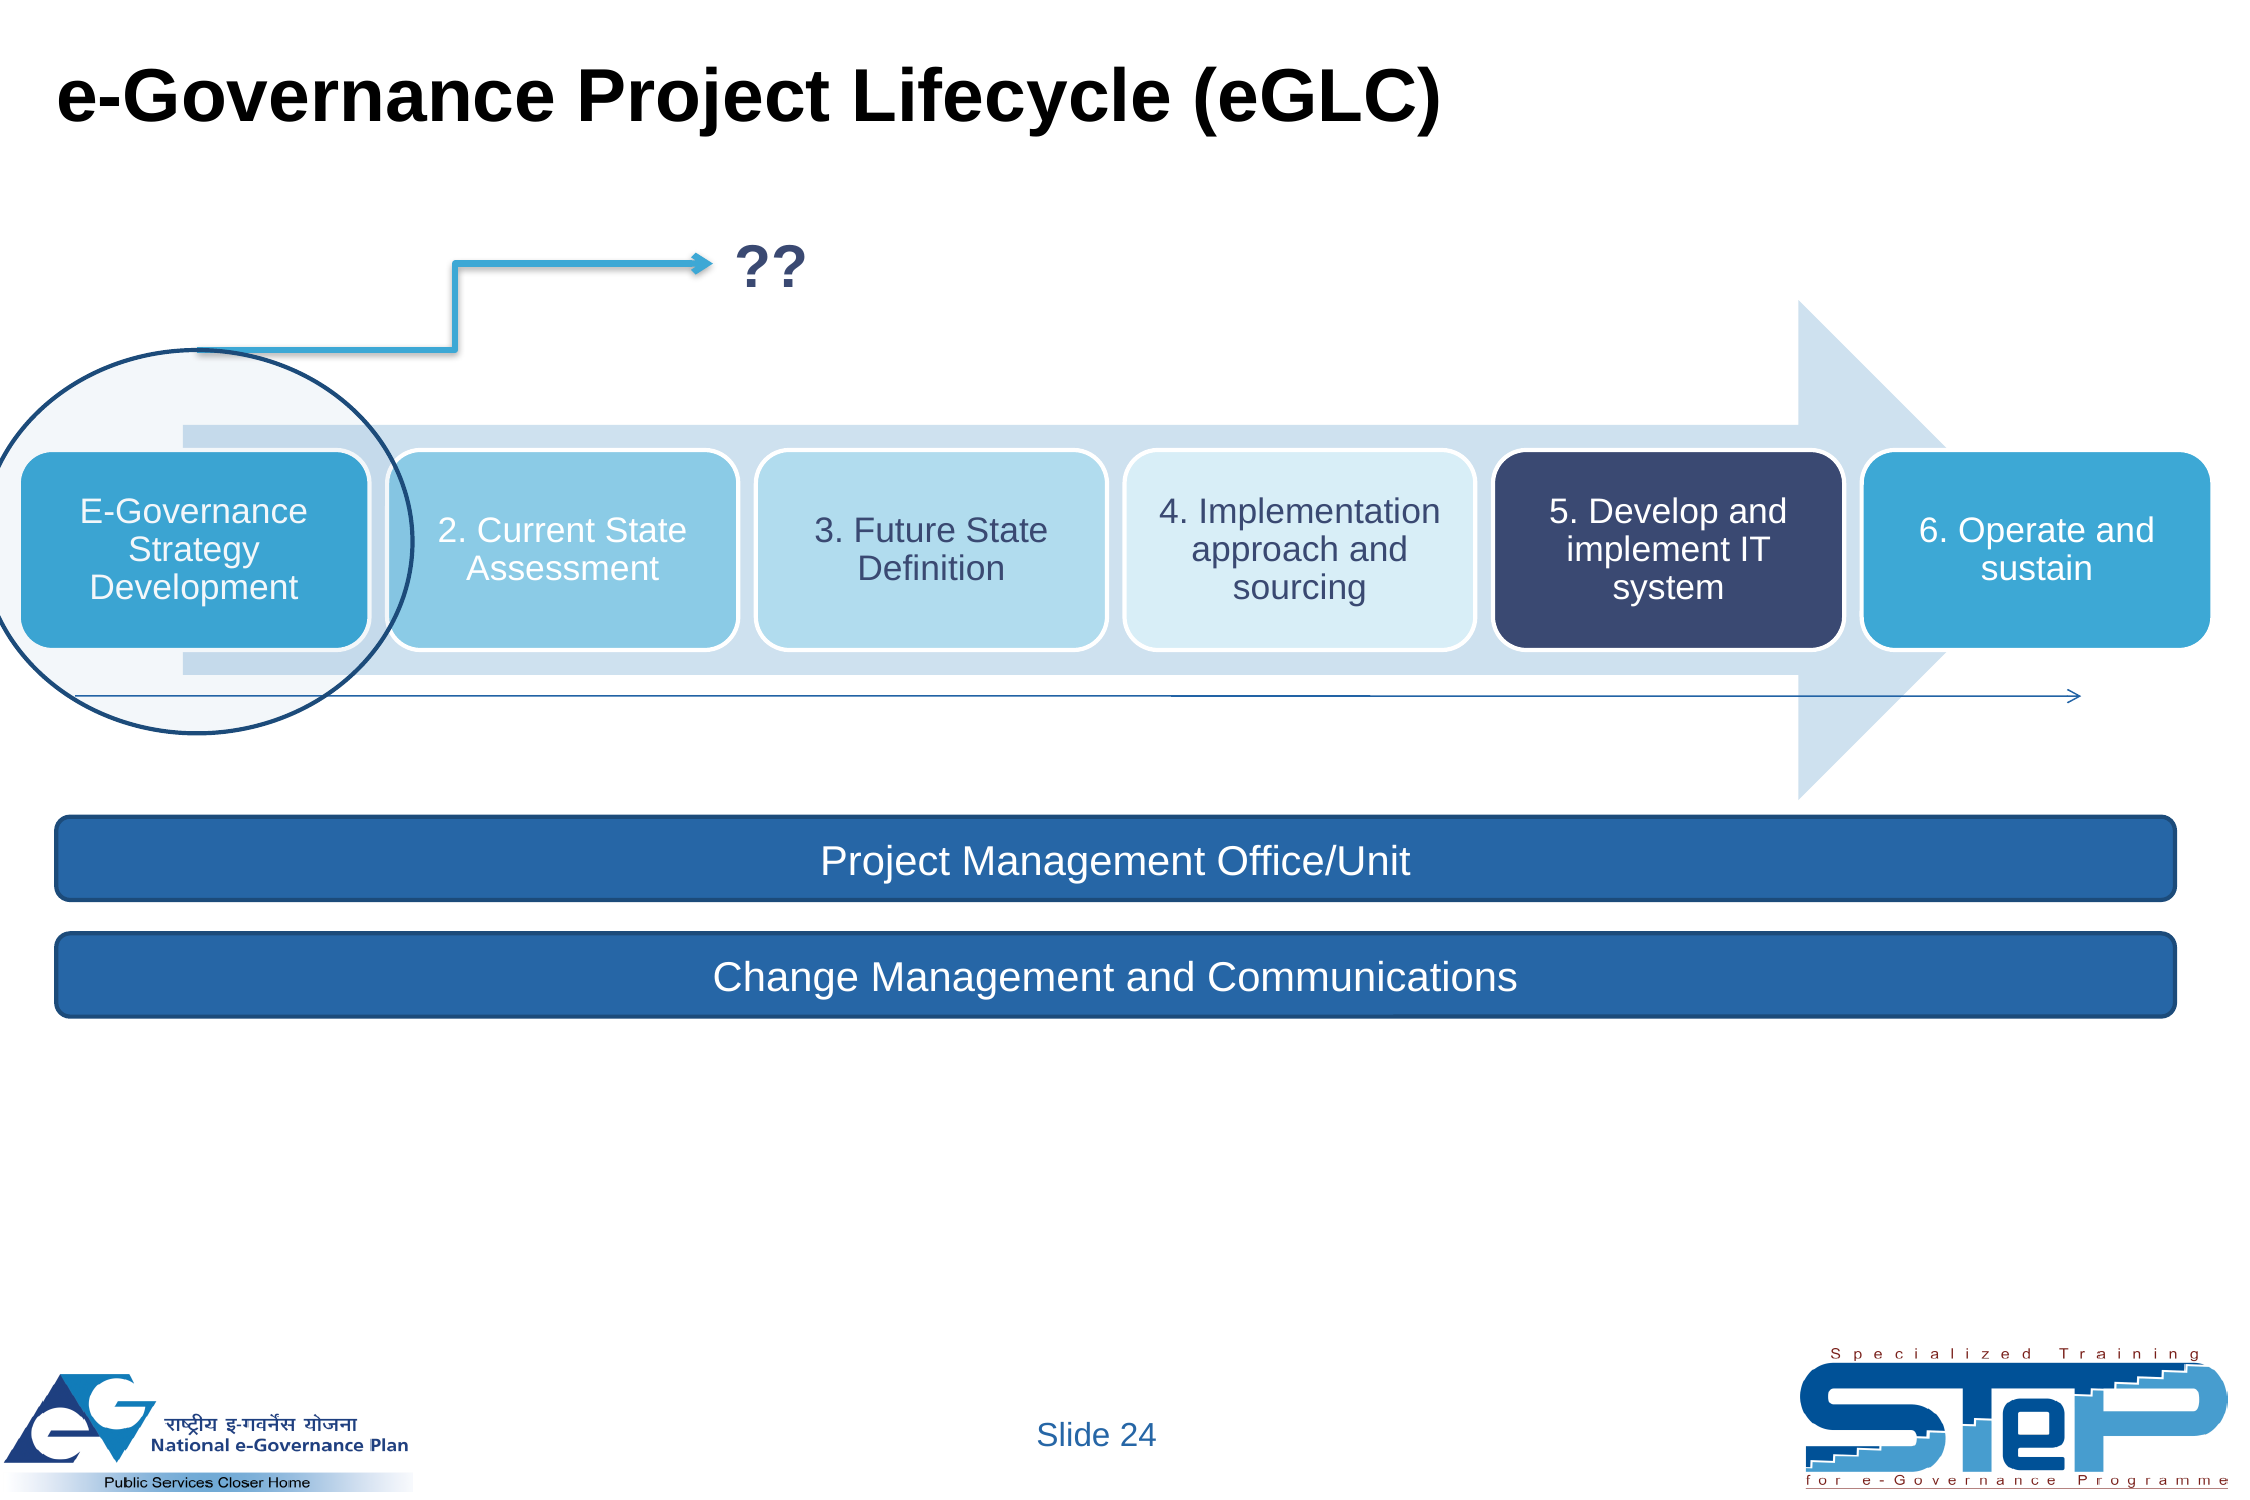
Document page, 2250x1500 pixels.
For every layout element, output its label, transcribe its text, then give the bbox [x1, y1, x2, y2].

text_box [18, 449, 370, 651]
text_box [1798, 708, 1891, 801]
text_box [196, 263, 713, 351]
text_box Change Management and Communications [54, 931, 2178, 1019]
text_box [0, 347, 388, 702]
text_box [386, 449, 739, 651]
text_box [1124, 449, 1476, 651]
text_box [356, 300, 1946, 695]
text_box ?? [712, 216, 830, 311]
text_box Project Management Office/Unit [54, 814, 2178, 903]
picture [1800, 1348, 2228, 1489]
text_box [1861, 449, 2213, 651]
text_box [1492, 449, 1845, 651]
title e-Governance Project Lifecycle (eGLC) [56, 16, 2082, 167]
picture [3, 1374, 413, 1492]
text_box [755, 449, 1108, 651]
text_box [85, 708, 309, 736]
